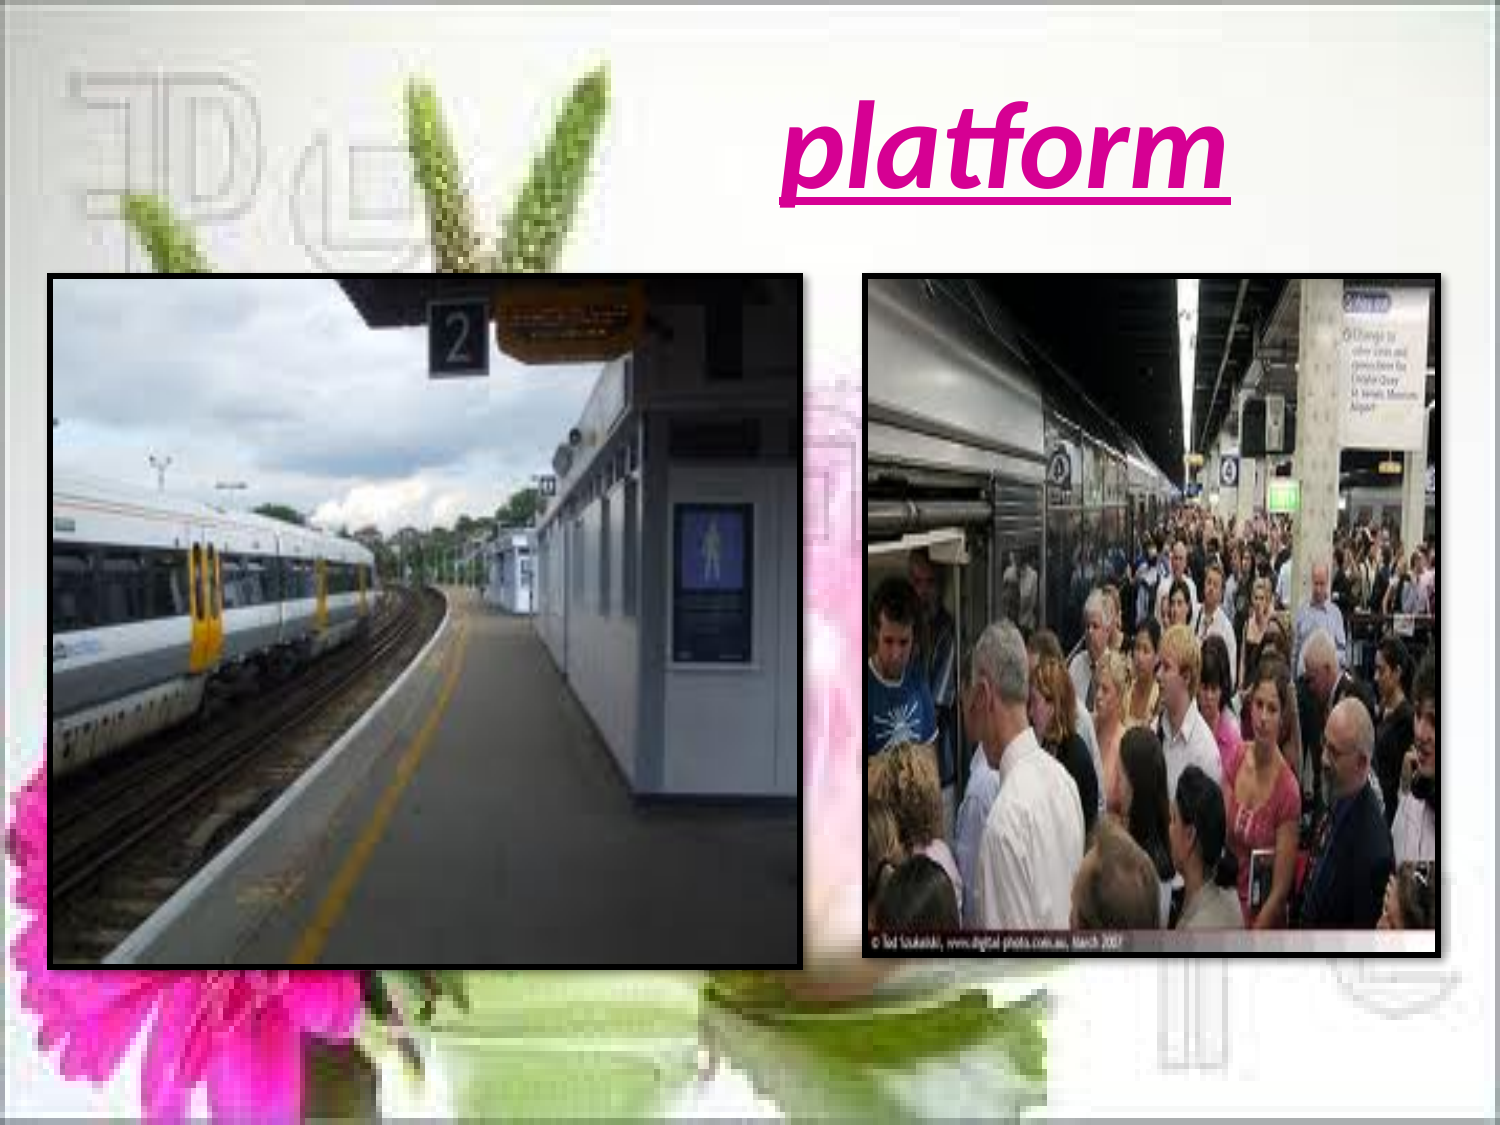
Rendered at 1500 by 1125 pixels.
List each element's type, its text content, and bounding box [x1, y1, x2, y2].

title platform [584, 45, 1425, 233]
picture [0, 0, 1500, 1125]
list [52, 278, 798, 965]
